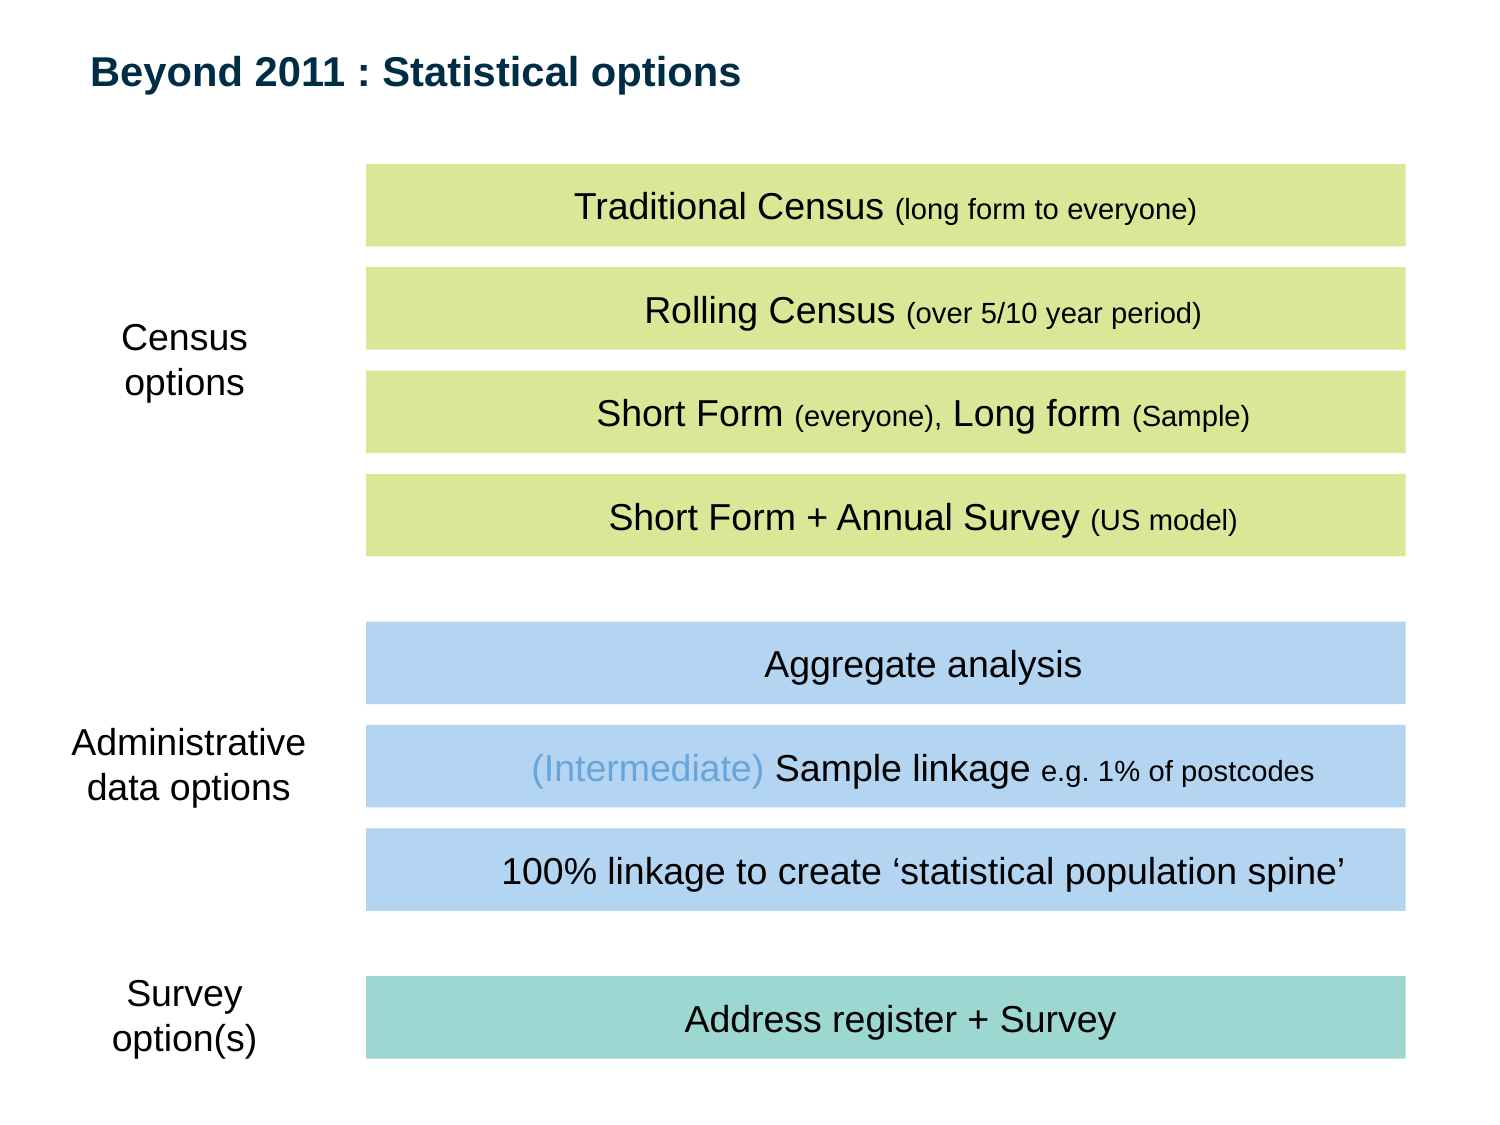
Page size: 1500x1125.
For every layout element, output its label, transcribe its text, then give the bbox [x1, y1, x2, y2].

title Beyond 2011 : Statistical options [74, 0, 1426, 165]
text_box (Intermediate) Sample linkage e.g. 1% of postcodes [366, 724, 1406, 808]
text_box Address register + Survey [366, 976, 1406, 1059]
text_box Census options [106, 305, 263, 411]
text_box Traditional Census (long form to everyone) [366, 163, 1406, 247]
text_box Aggregate analysis [366, 621, 1406, 705]
text_box Administrative data options [56, 710, 322, 815]
text_box Rolling Census (over 5/10 year period) [366, 267, 1406, 350]
text_box Short Form + Annual Survey (US model) [366, 473, 1406, 557]
text_box Survey option(s) [96, 961, 273, 1067]
text_box 100% linkage to create ‘statistical population spine’ [366, 828, 1406, 911]
text_box Short Form (everyone), Long form (Sample) [366, 370, 1406, 454]
